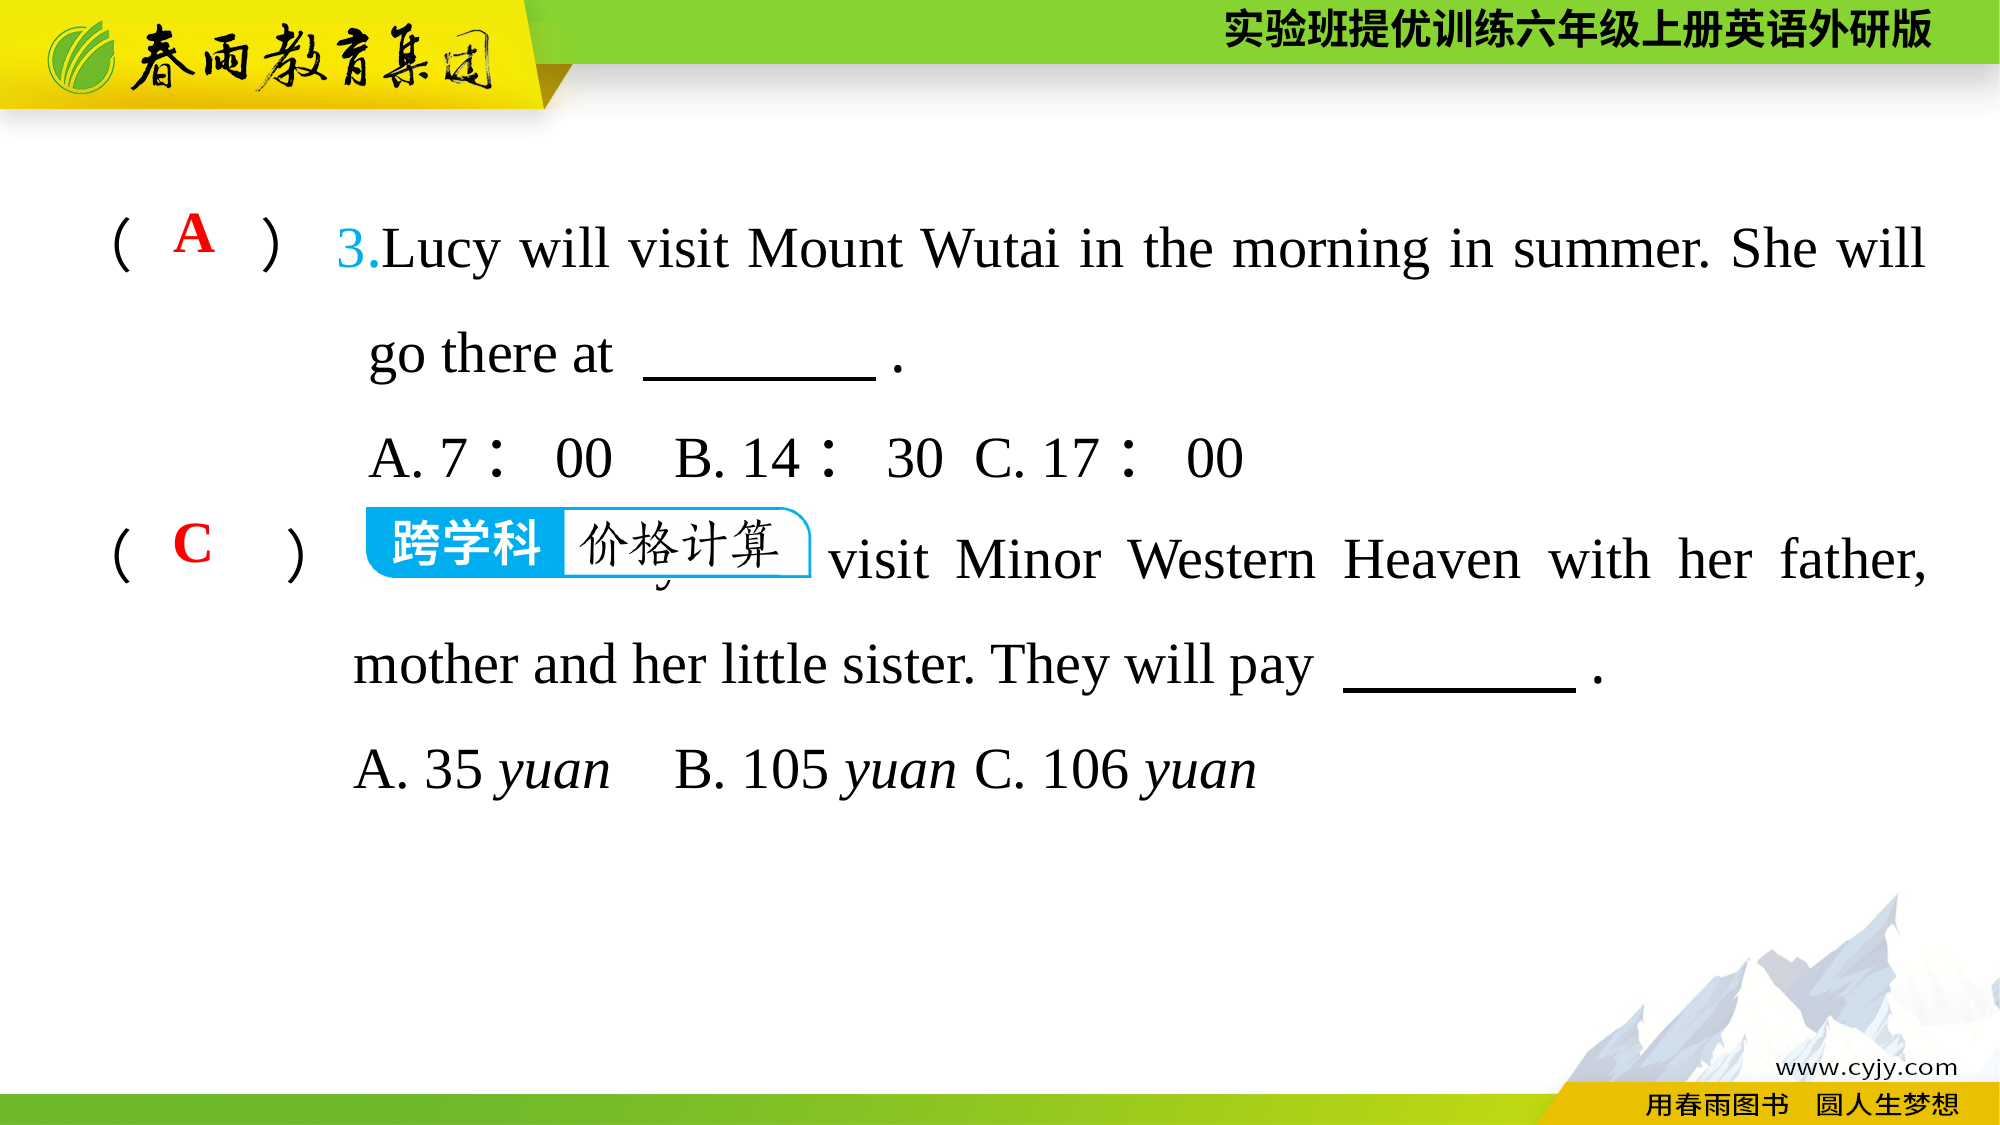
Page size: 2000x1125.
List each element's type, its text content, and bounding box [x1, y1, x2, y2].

text_box （ ）4. Lucy will visit Minor Western Heaven with her father, mother and her little sister. They will pay . A. 35 yuan B. 105 yuan C. 106 yuan [59, 478, 1944, 808]
picture [0, 0, 2000, 1125]
text_box A [158, 186, 244, 272]
list （ ）3.Lucy will visit Mount Wutai in the morning in summer. She will go there at . A. 7：00 B. 14：30 C. 17：00 [59, 166, 1944, 478]
text_box C [157, 496, 244, 582]
